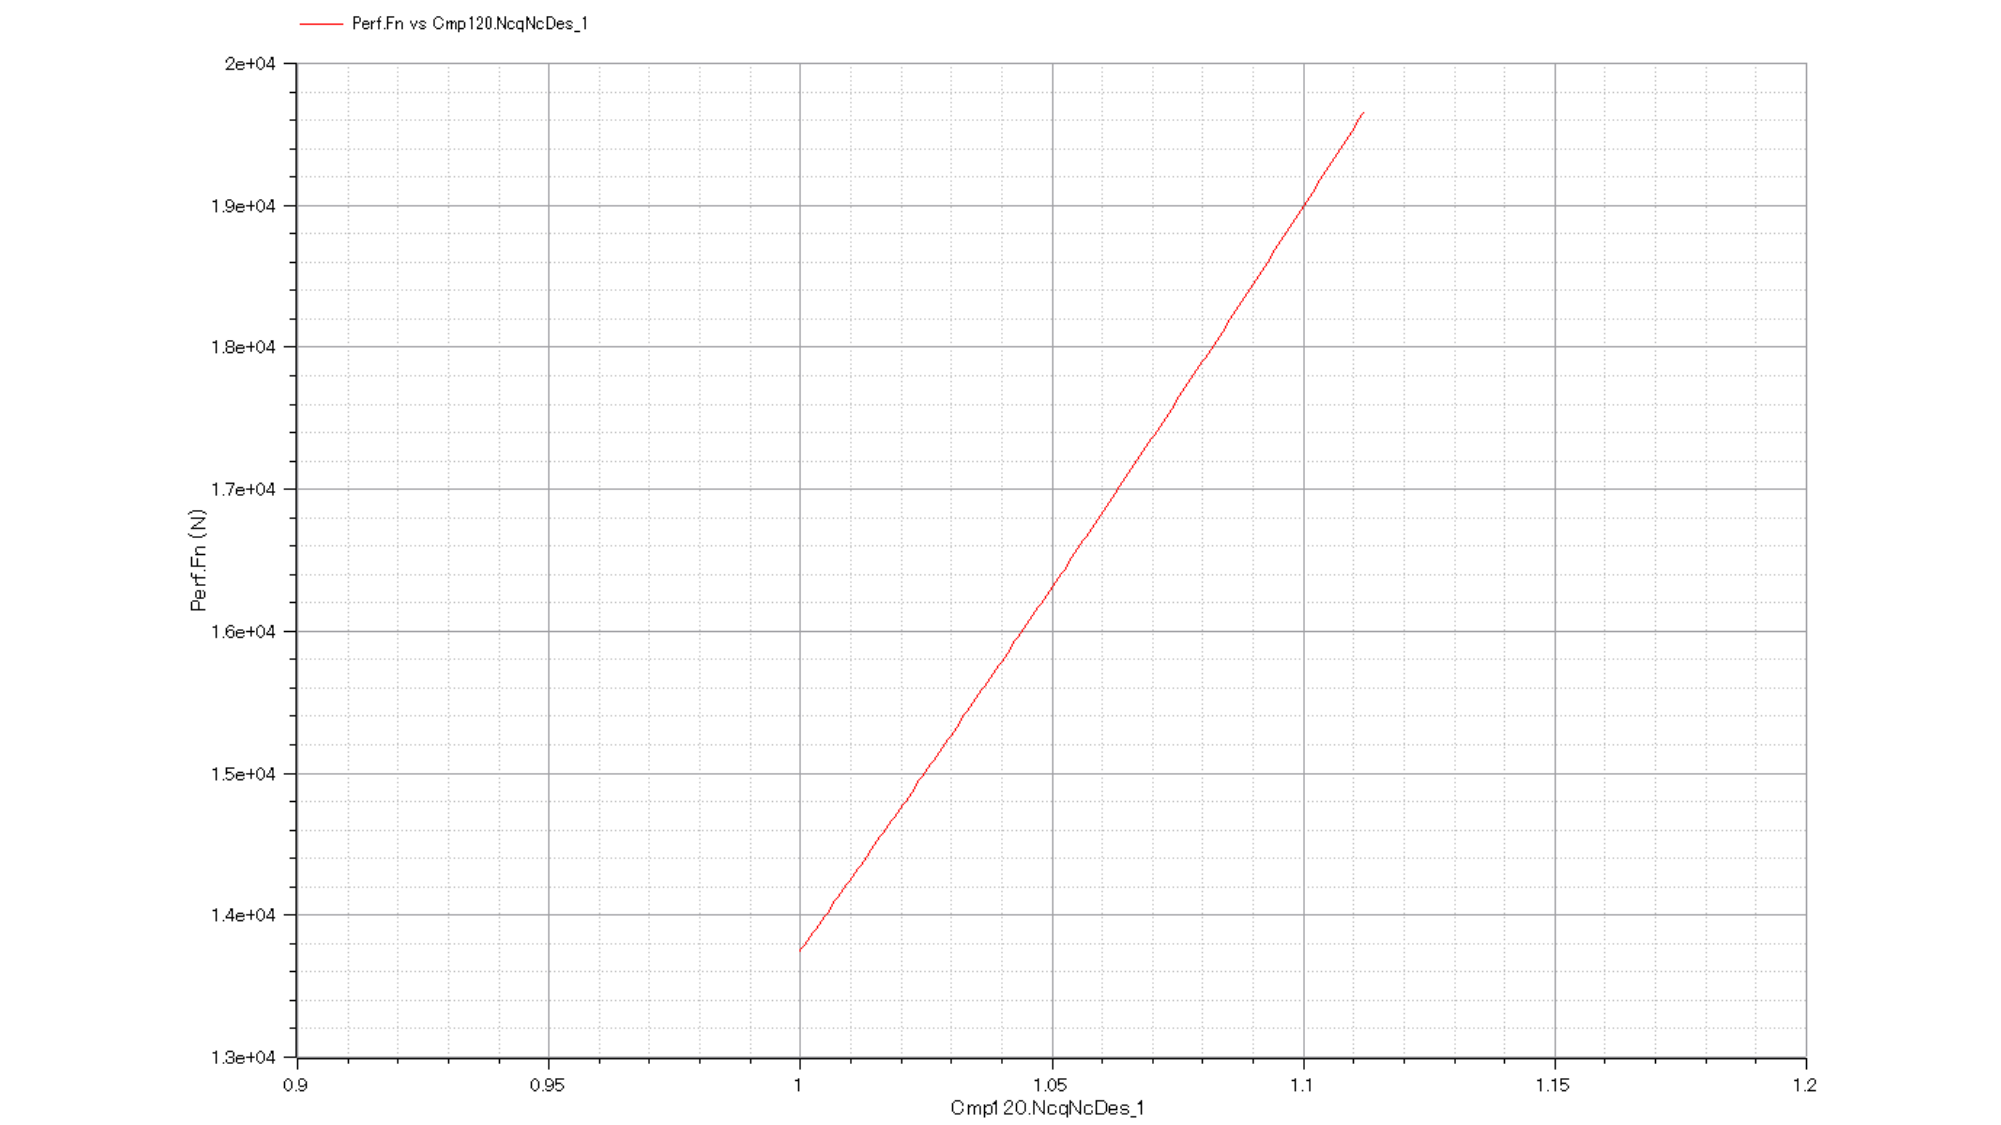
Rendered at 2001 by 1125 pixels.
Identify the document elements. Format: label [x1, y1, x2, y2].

picture [178, 0, 1822, 1125]
